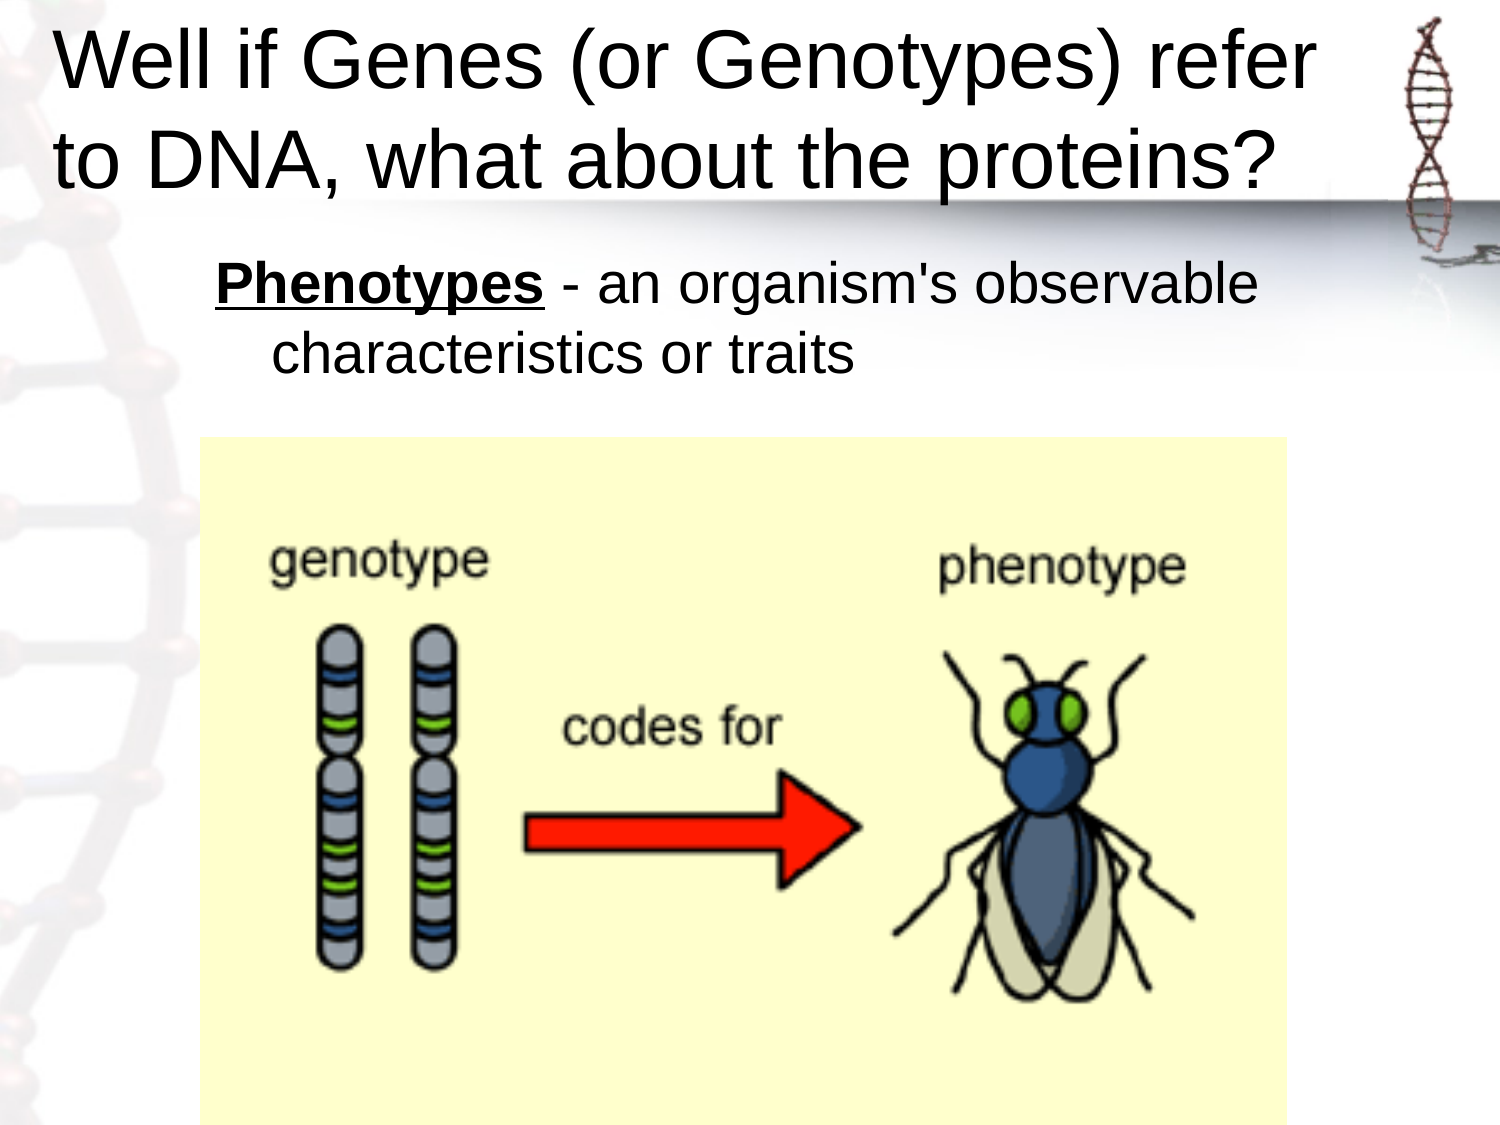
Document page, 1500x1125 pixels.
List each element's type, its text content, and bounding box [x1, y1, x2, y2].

list Phenotypes - an organism's observable characteristics or traits [200, 237, 1463, 1041]
picture [0, 0, 1500, 1125]
title Well if Genes (or Genotypes) refer to DNA, what about the proteins? [37, 27, 1381, 182]
